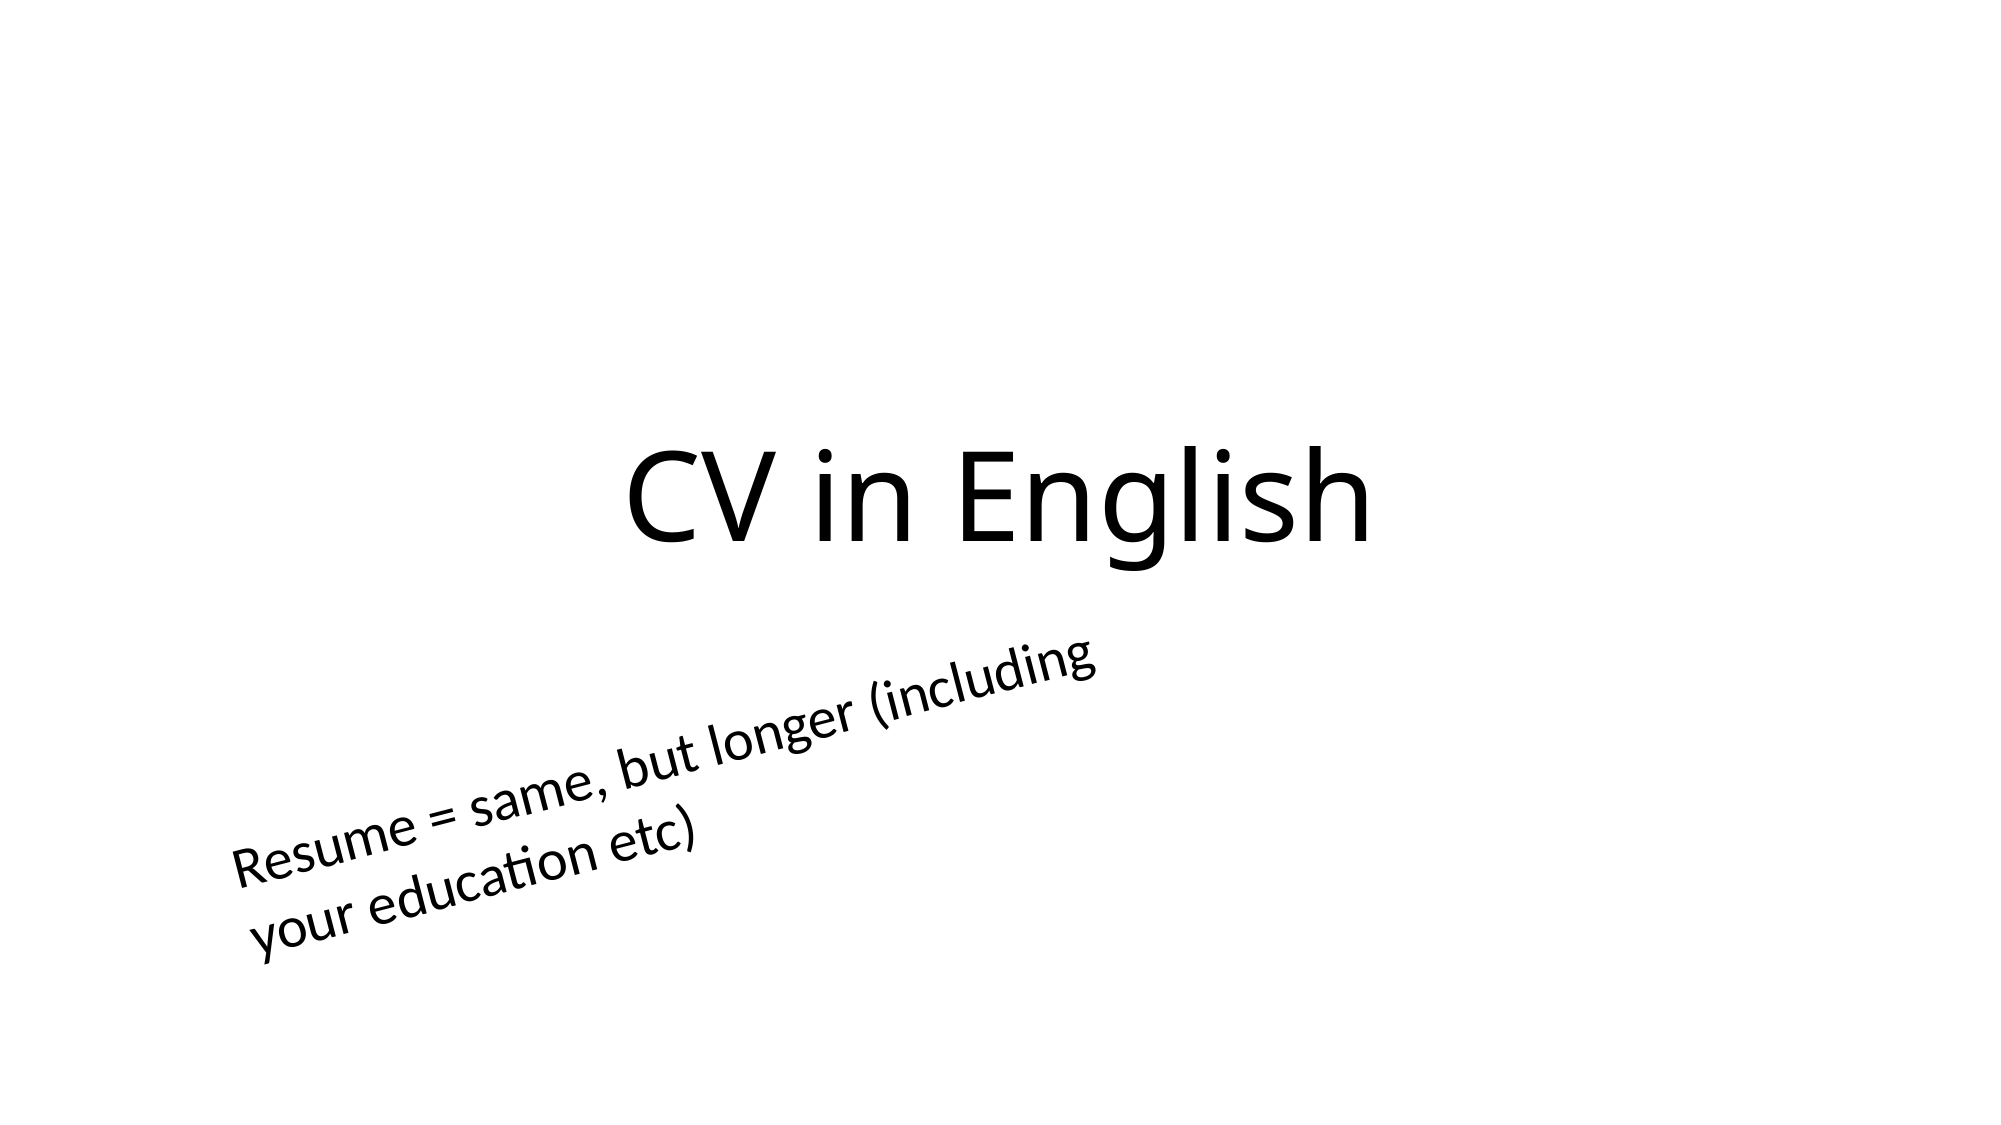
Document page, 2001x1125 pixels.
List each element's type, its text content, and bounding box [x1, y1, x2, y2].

text_box Resume = same, but longer (including your education etc) [207, 575, 1224, 980]
title CV in English [249, 184, 1750, 576]
